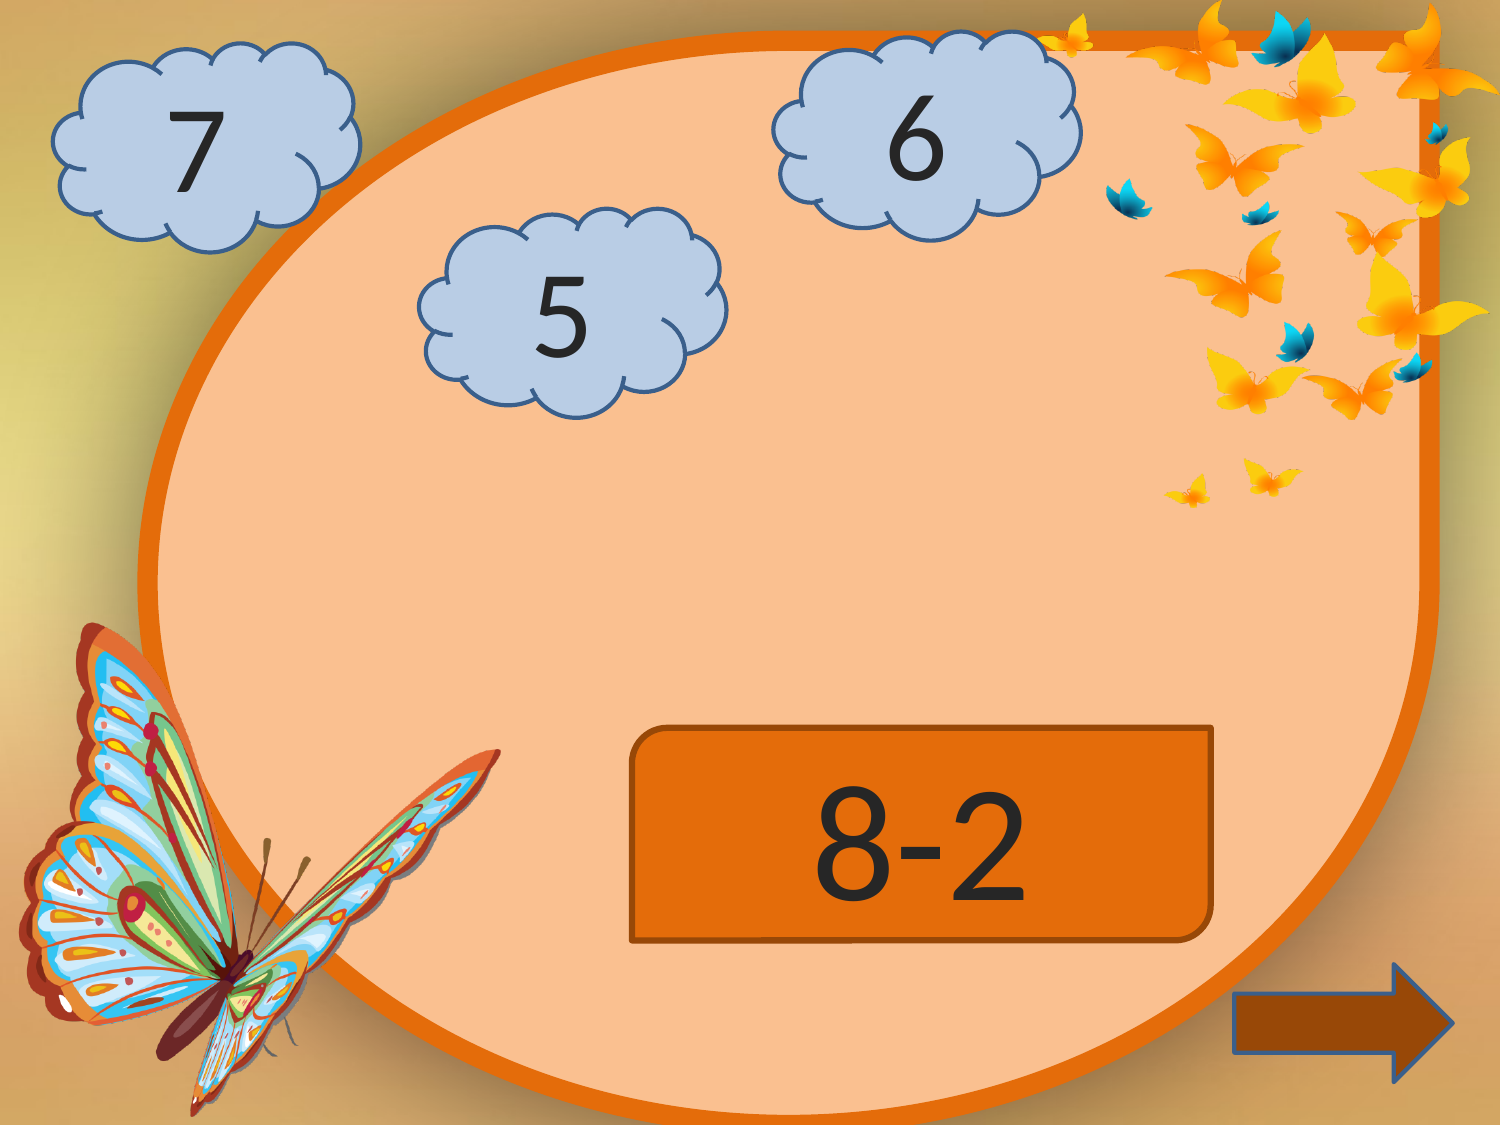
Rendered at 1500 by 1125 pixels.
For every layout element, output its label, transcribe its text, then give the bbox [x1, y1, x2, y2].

text_box 6 [771, 29, 1028, 243]
text_box 5 [416, 206, 729, 420]
text_box 7 [50, 41, 363, 255]
text_box [145, 38, 1432, 1125]
picture [0, 0, 1500, 1125]
text_box [1232, 962, 1455, 1085]
text_box 8-2 [629, 725, 1213, 943]
